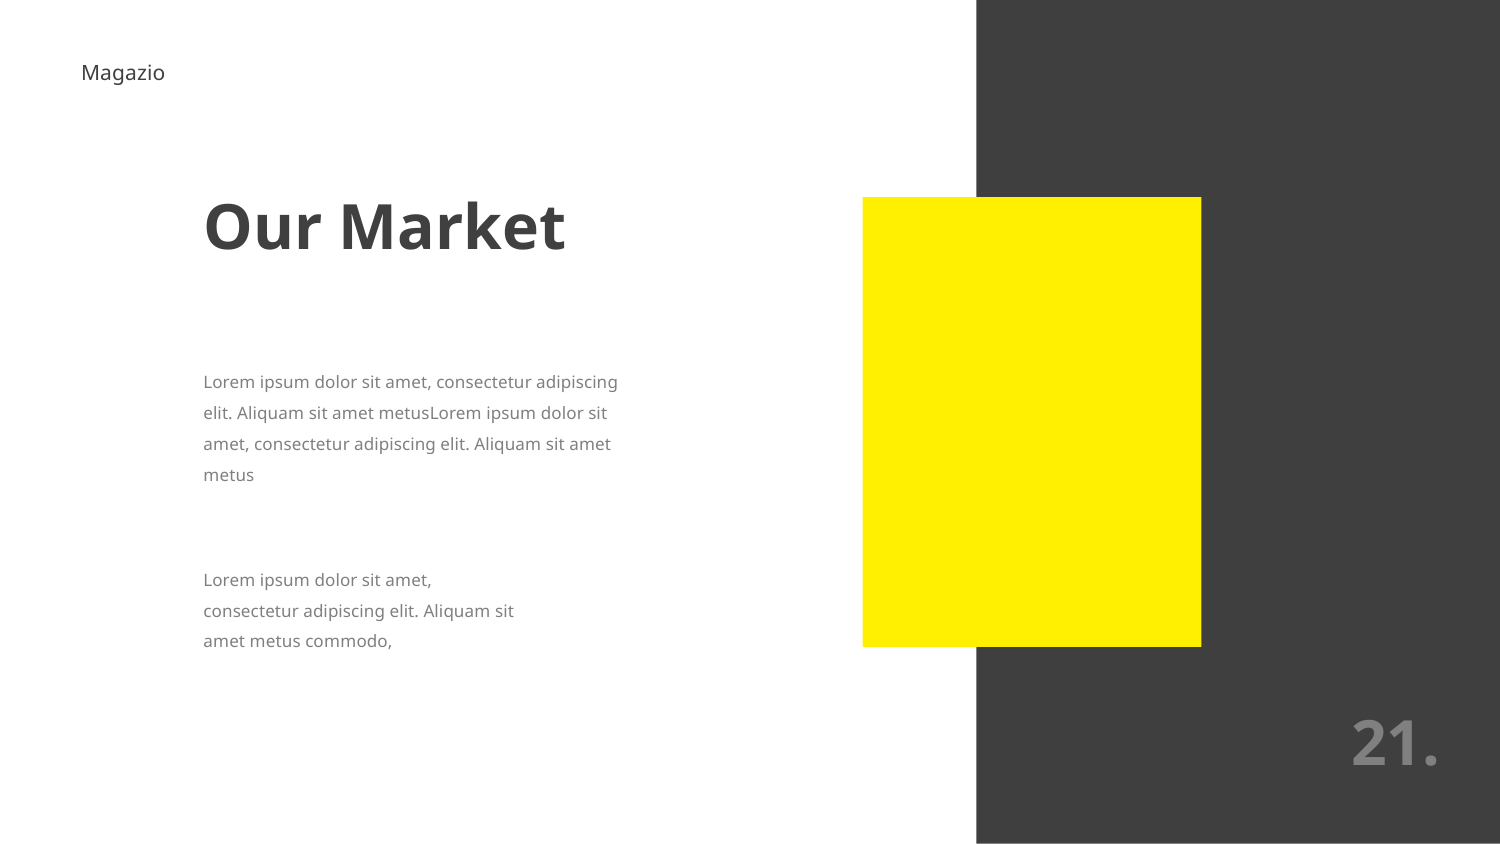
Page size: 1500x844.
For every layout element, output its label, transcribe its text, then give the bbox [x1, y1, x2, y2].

text_box Lorem ipsum dolor sit amet, consectetur adipiscing elit. Aliquam sit amet metusLorem ipsum dolor sit amet, consectetur adipiscing elit. Aliquam sit amet metus [188, 353, 646, 492]
text_box Our Market [188, 179, 700, 269]
text_box Lorem ipsum dolor sit amet, consectetur adipiscing elit. Aliquam sit amet metus commodo, [188, 551, 535, 659]
text_box Magazio [66, 52, 257, 93]
picture [862, 197, 1202, 647]
text_box 21. [1336, 695, 1500, 786]
